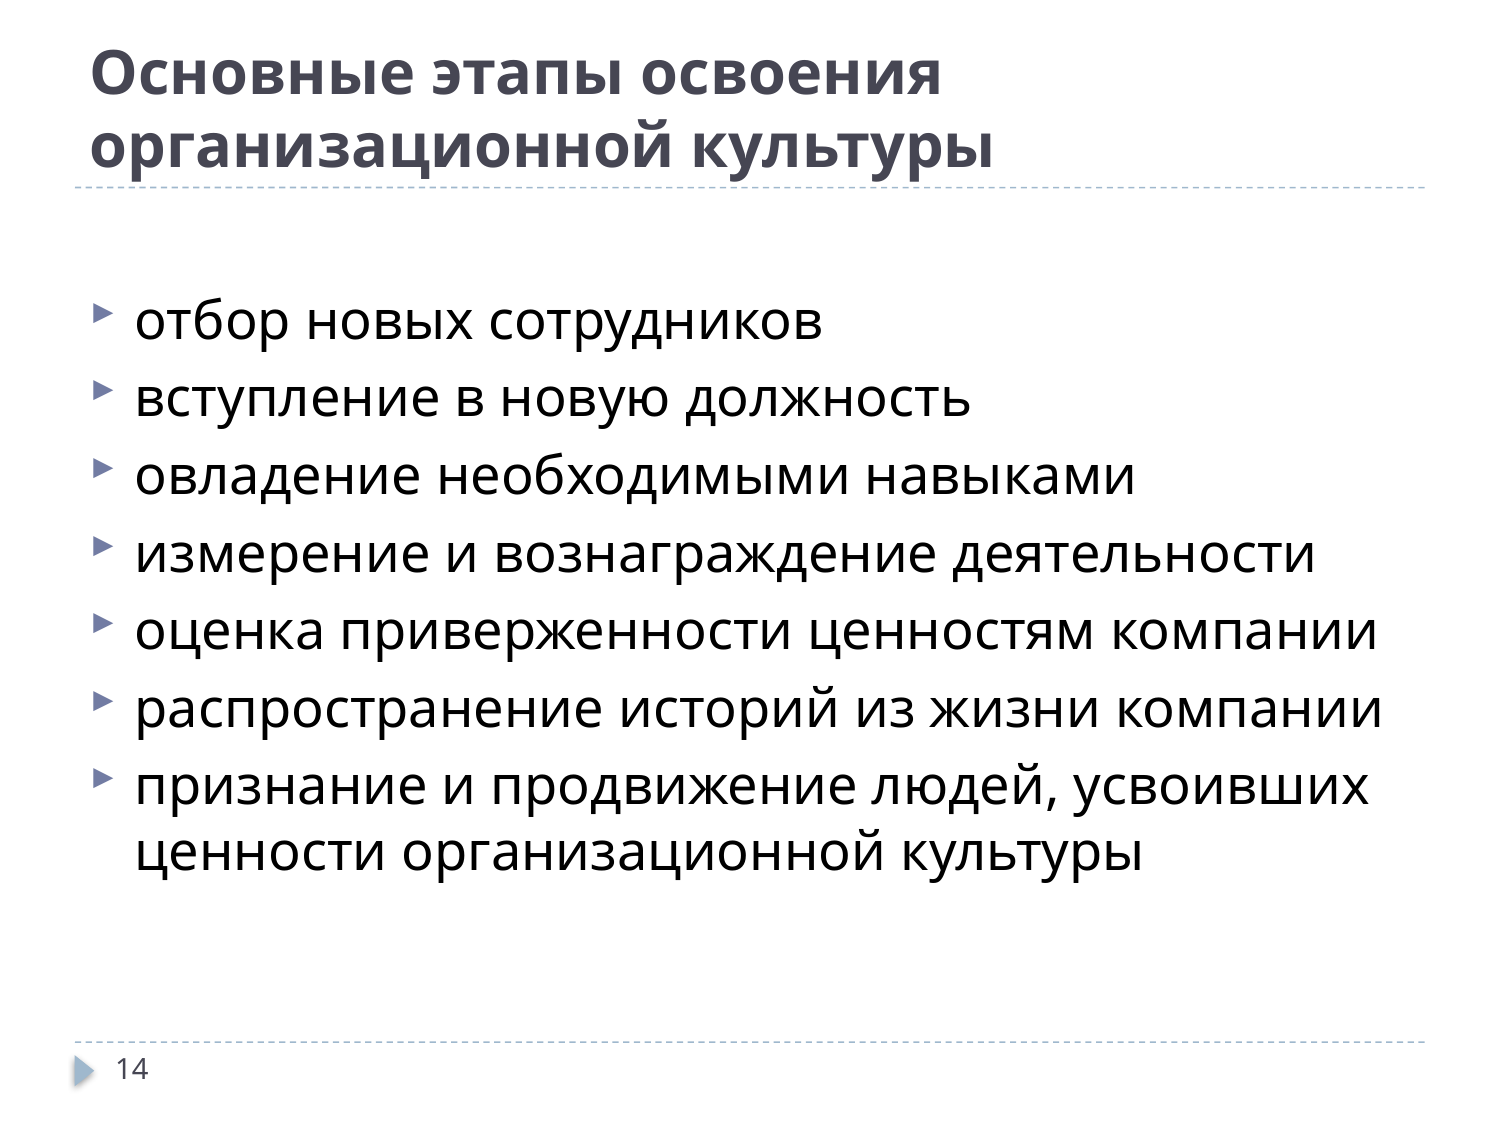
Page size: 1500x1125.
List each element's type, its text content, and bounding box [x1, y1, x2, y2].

slide_number 14 [100, 1042, 426, 1103]
title Основные этапы освоения организационной культуры [75, 24, 1425, 188]
list отбор новых сотрудников вступление в новую должность овладение необходимыми навыками измерение и вознаграждение деятельности оценка приверженности ценностям компании распространение историй из жизни компании признание и продвижение людей, усвоивших ценности организационной культуры [75, 200, 1425, 1010]
